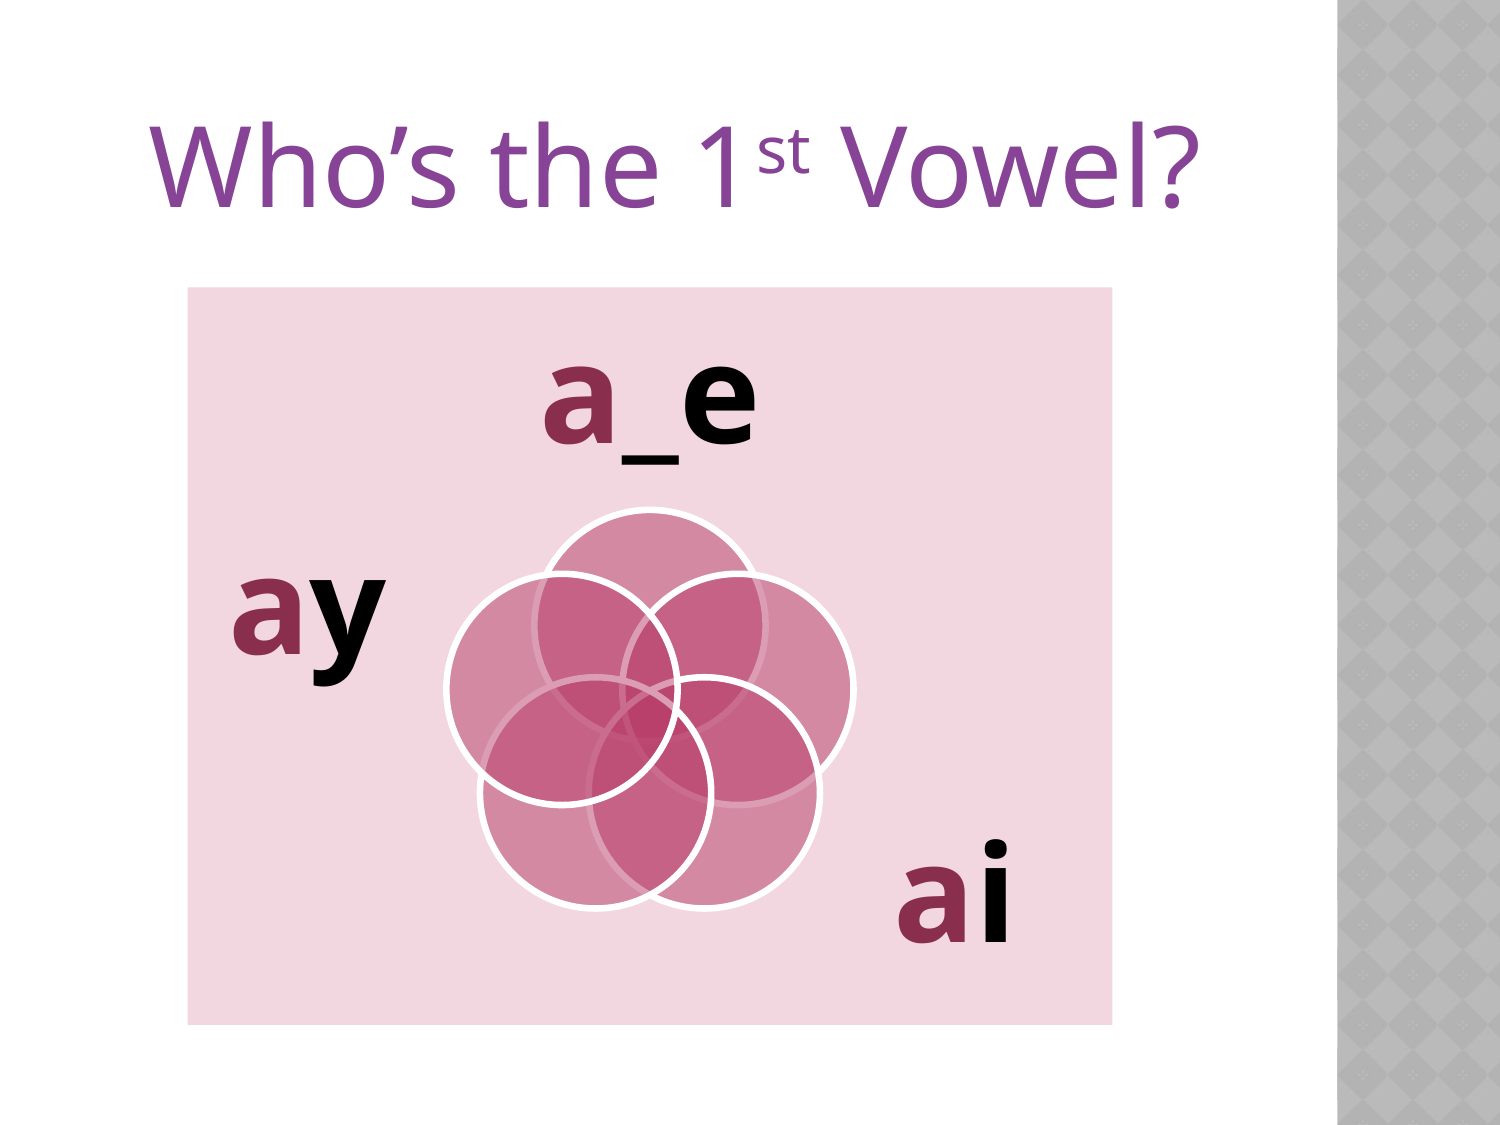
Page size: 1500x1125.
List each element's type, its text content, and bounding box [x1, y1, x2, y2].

text_box Who’s the 1st Vowel? [87, 87, 1263, 238]
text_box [187, 286, 1113, 1026]
